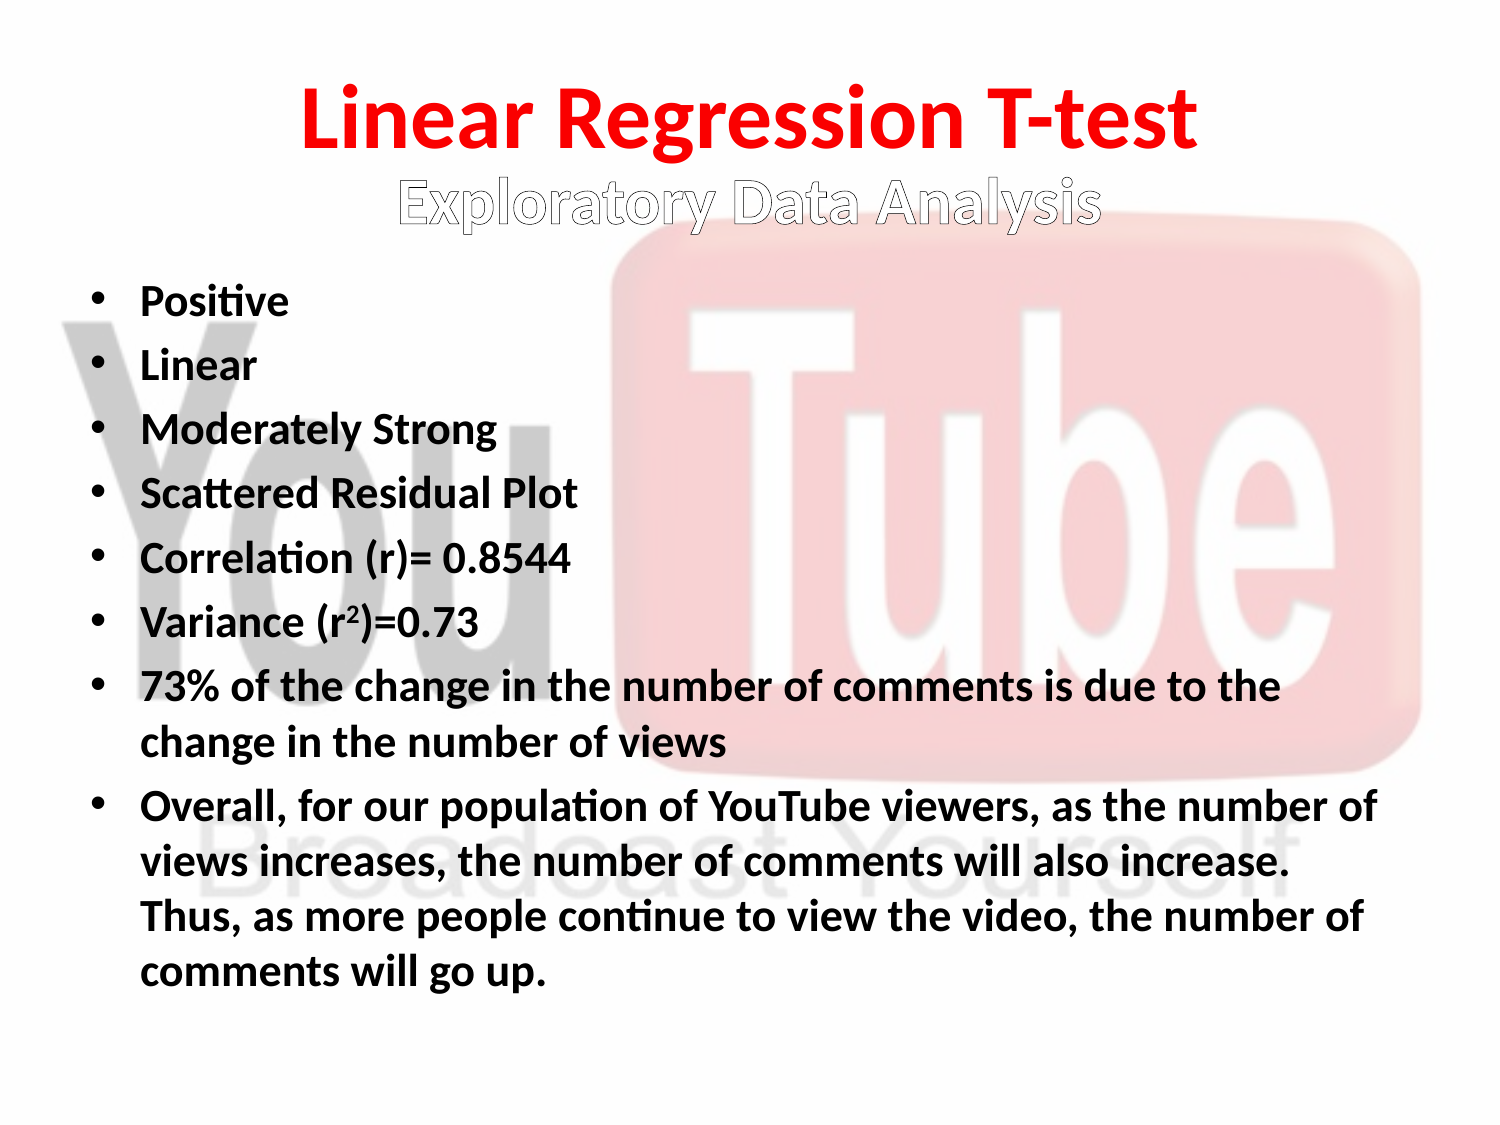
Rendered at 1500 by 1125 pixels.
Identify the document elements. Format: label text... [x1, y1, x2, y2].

text_box Linear Regression T-test [74, 50, 1425, 149]
text_box Exploratory Data Analysis [74, 149, 1425, 245]
list Positive Linear Moderately Strong Scattered Residual Plot Correlation (r)= 0.8544 Variance (r2)=0.73 73% of the change in the number of comments is due to the change in the number of views Overall, for our population of YouTube viewers, as the number of views increases, the number of comments will also increase. Thus, as more people continue to view the video, the number of comments will go up. [75, 262, 1425, 1005]
